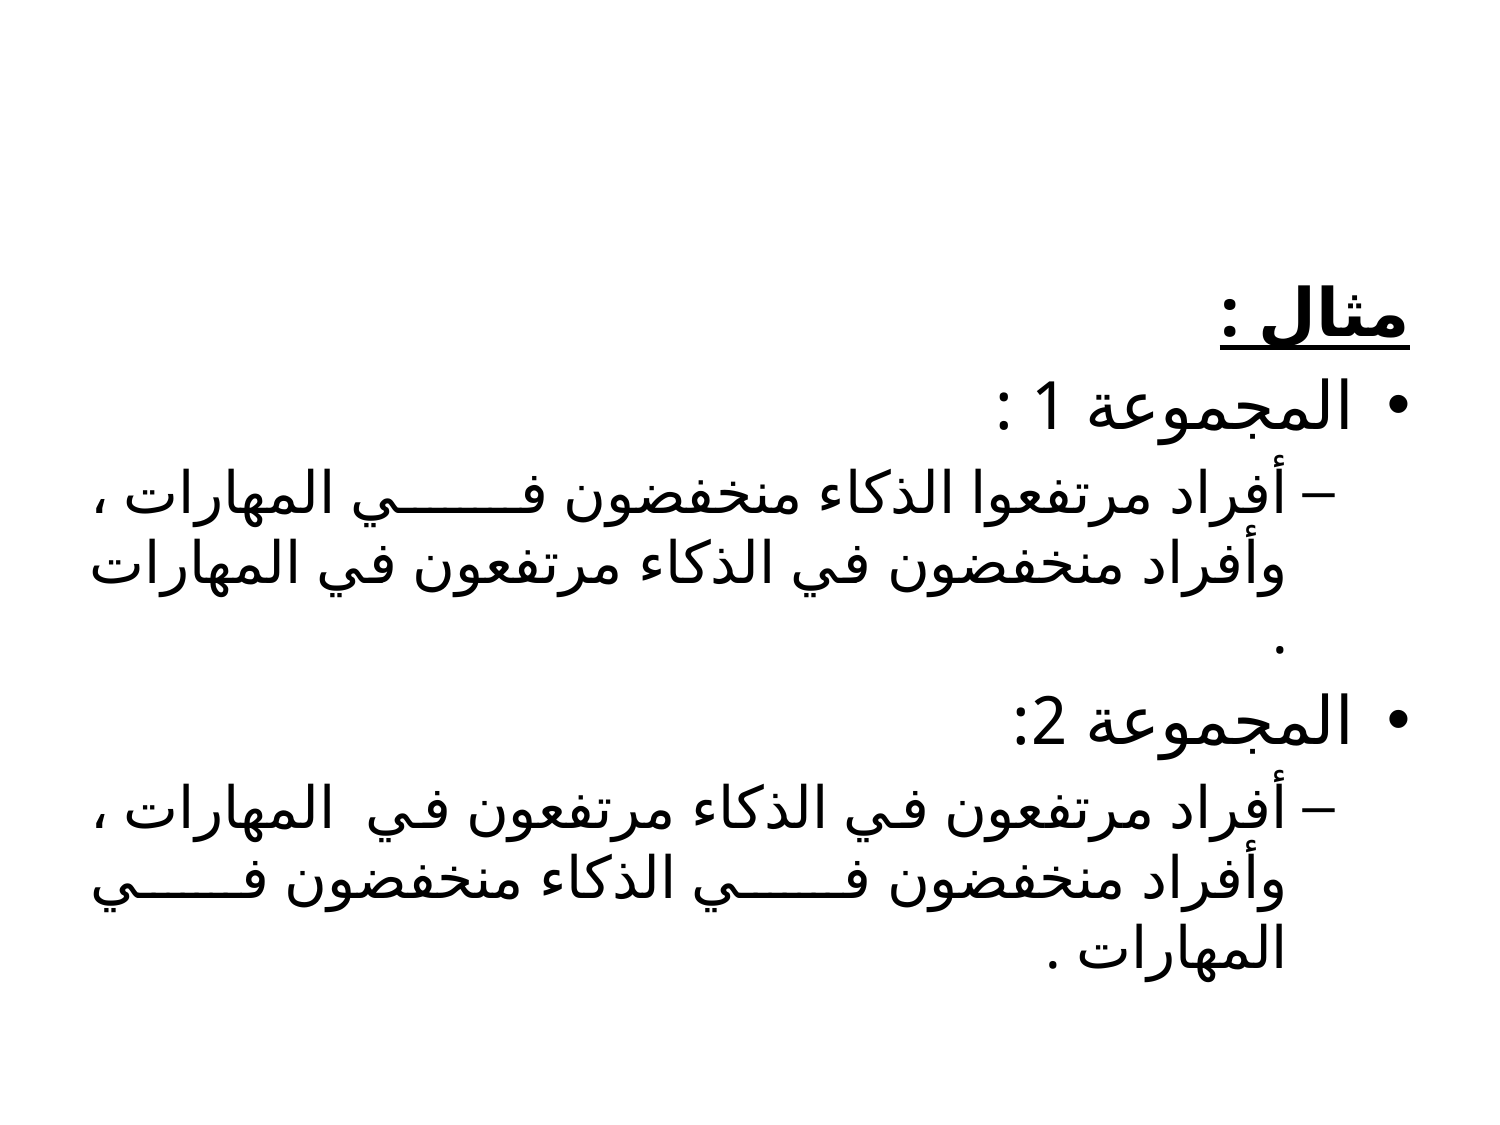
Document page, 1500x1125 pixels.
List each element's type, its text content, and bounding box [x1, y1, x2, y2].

list مثال : المجموعة 1 : أفراد مرتفعوا الذكاء منخفضون في المهارات ، وأفراد منخفضون في الذكاء مرتفعون في المهارات . المجموعة 2: أفراد مرتفعون في الذكاء مرتفعون في المهارات ، وأفراد منخفضون في الذكاء منخفضون في المهارات . [75, 262, 1425, 1005]
